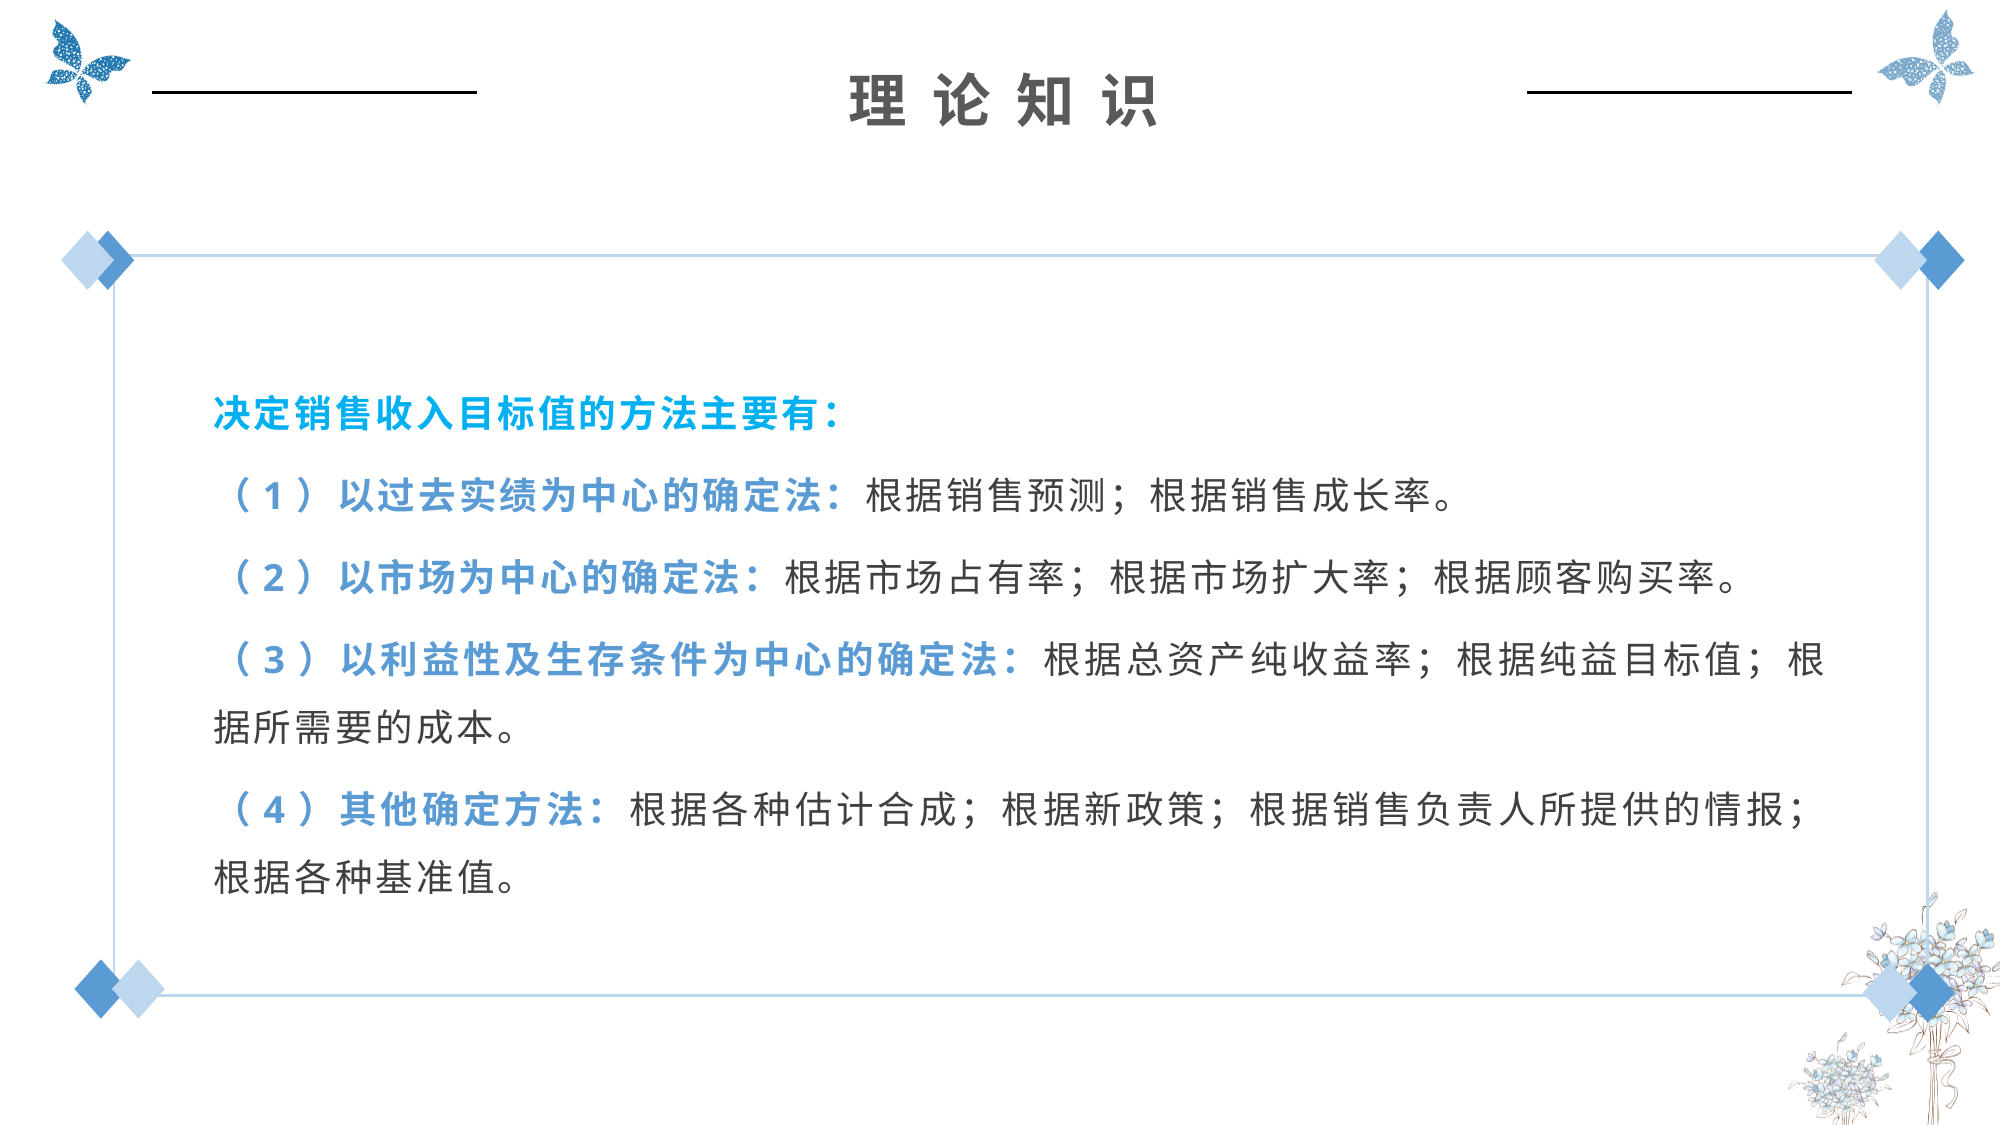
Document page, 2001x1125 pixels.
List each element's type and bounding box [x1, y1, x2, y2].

text_box [151, 55, 1852, 142]
picture [1788, 892, 2000, 1125]
text_box [61, 230, 1965, 1023]
